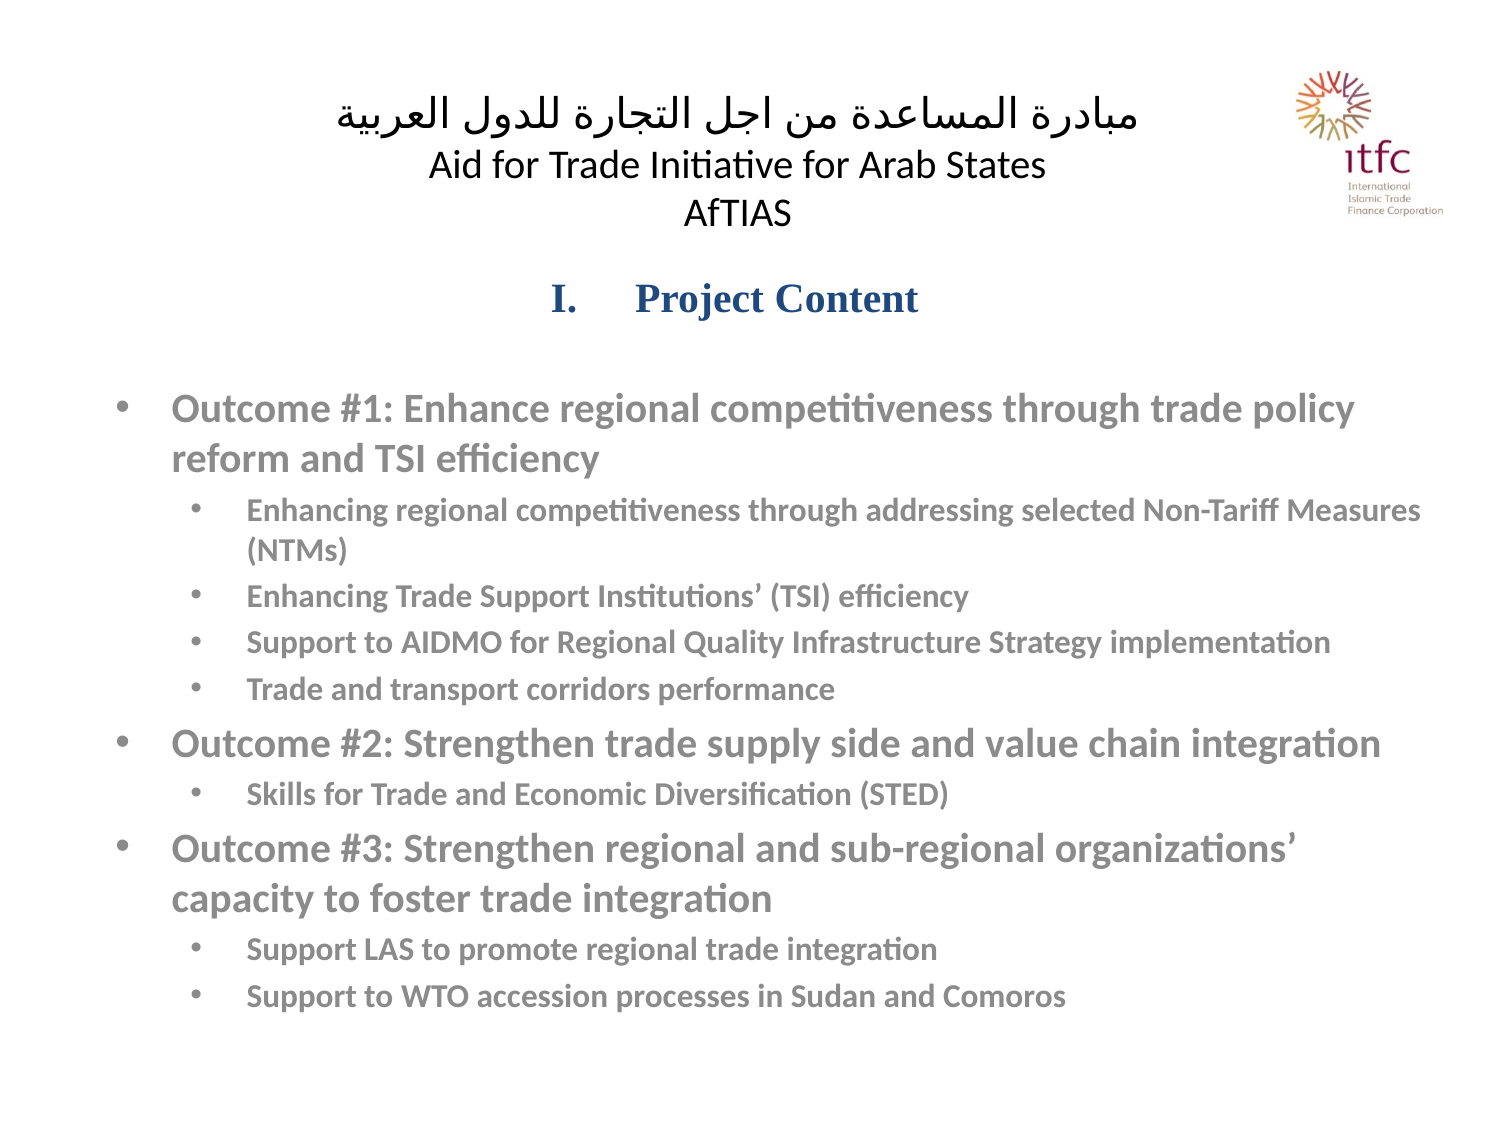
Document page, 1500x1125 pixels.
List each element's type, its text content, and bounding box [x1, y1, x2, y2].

picture [1289, 54, 1449, 229]
subtitle Outcome #1: Enhance regional competitiveness through trade policy reform and TSI efficiency Enhancing regional competitiveness through addressing selected Non-Tariff Measures (NTMs) Enhancing Trade Support Institutions’ (TSI) efficiency Support to AIDMO for Regional Quality Infrastructure Strategy implementation Trade and transport corridors performance Outcome #2: Strengthen trade supply side and value chain integration Skills for Trade and Economic Diversification (STED) Outcome #3: Strengthen regional and sub-regional organizations’ capacity to foster trade integration Support LAS to promote regional trade integration Support to WTO accession processes in Sudan and Comoros [100, 373, 1459, 1071]
text_box Project Content [180, 263, 1290, 326]
title مبادرة المساعدة من اجل التجارة للدول العربية Aid for Trade Initiative for Arab States AfTIAS [123, 78, 1353, 244]
